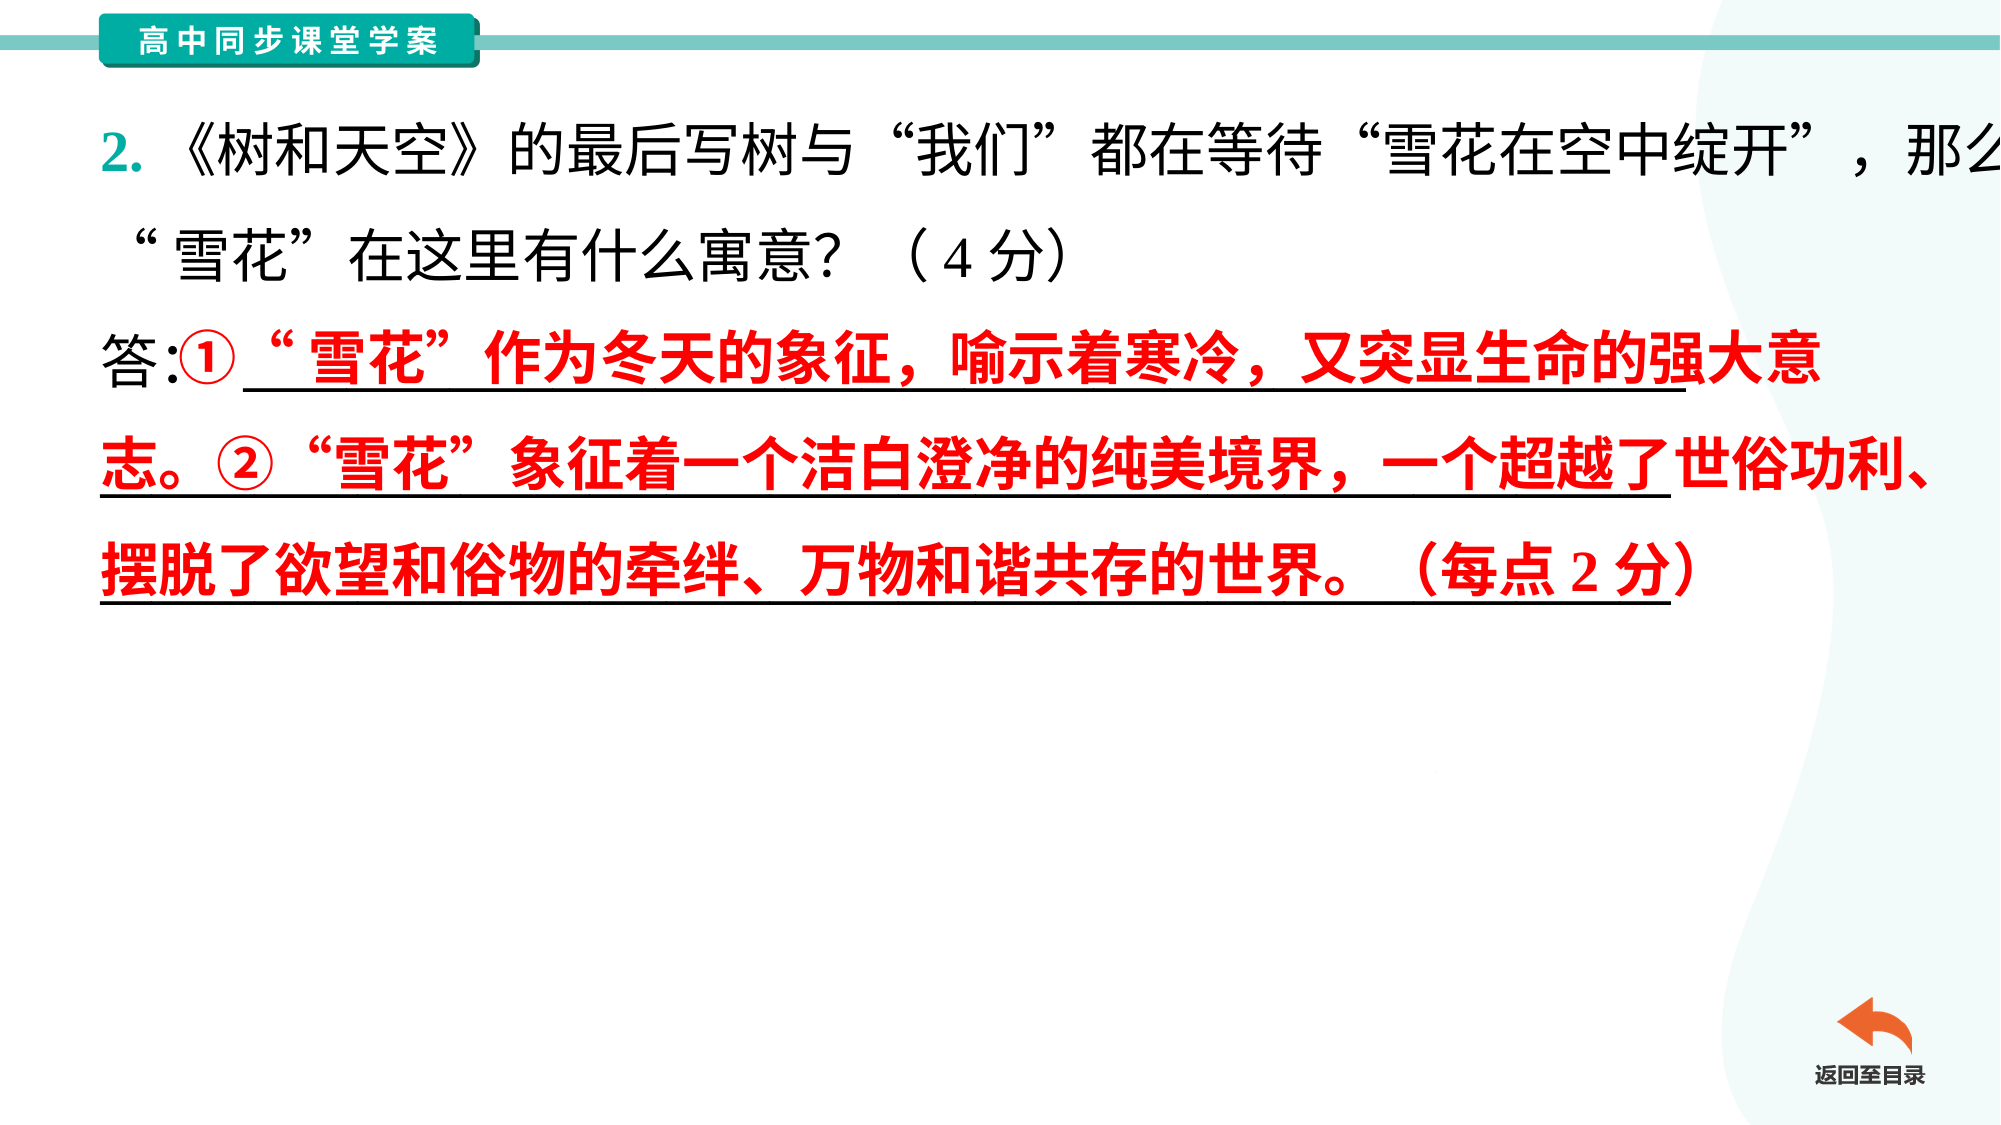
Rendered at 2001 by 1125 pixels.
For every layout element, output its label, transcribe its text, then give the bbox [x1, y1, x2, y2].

text_box ①“雪花”作为冬天的象征，喻示着寒冷，又突显生命的强大意 志。②“雪花”象征着一个洁白澄净的纯美境界，一个超越了世俗功利、 摆脱了欲望和俗物的牵绊、万物和谐共存的世界。（每点2分） [100, 284, 1899, 604]
picture [0, 0, 2000, 1125]
text_box 2.《树和天空》的最后写树与“我们”都在等待“雪花在空中绽开”，那么， “雪花”在这里有什么寓意？（4分） 答： ________________________________________________________ _____________________________________________________________ _____________________________________________________________ [100, 76, 1899, 284]
text_box 2.《树和天空》的最后写树与“我们”都在等待“雪花在空中绽开”，那么， “雪花”在这里有什么寓意？（4分） 答： ________________________________________________________ _____________________________________________________________ _____________________________________________________________ [100, 604, 1899, 608]
